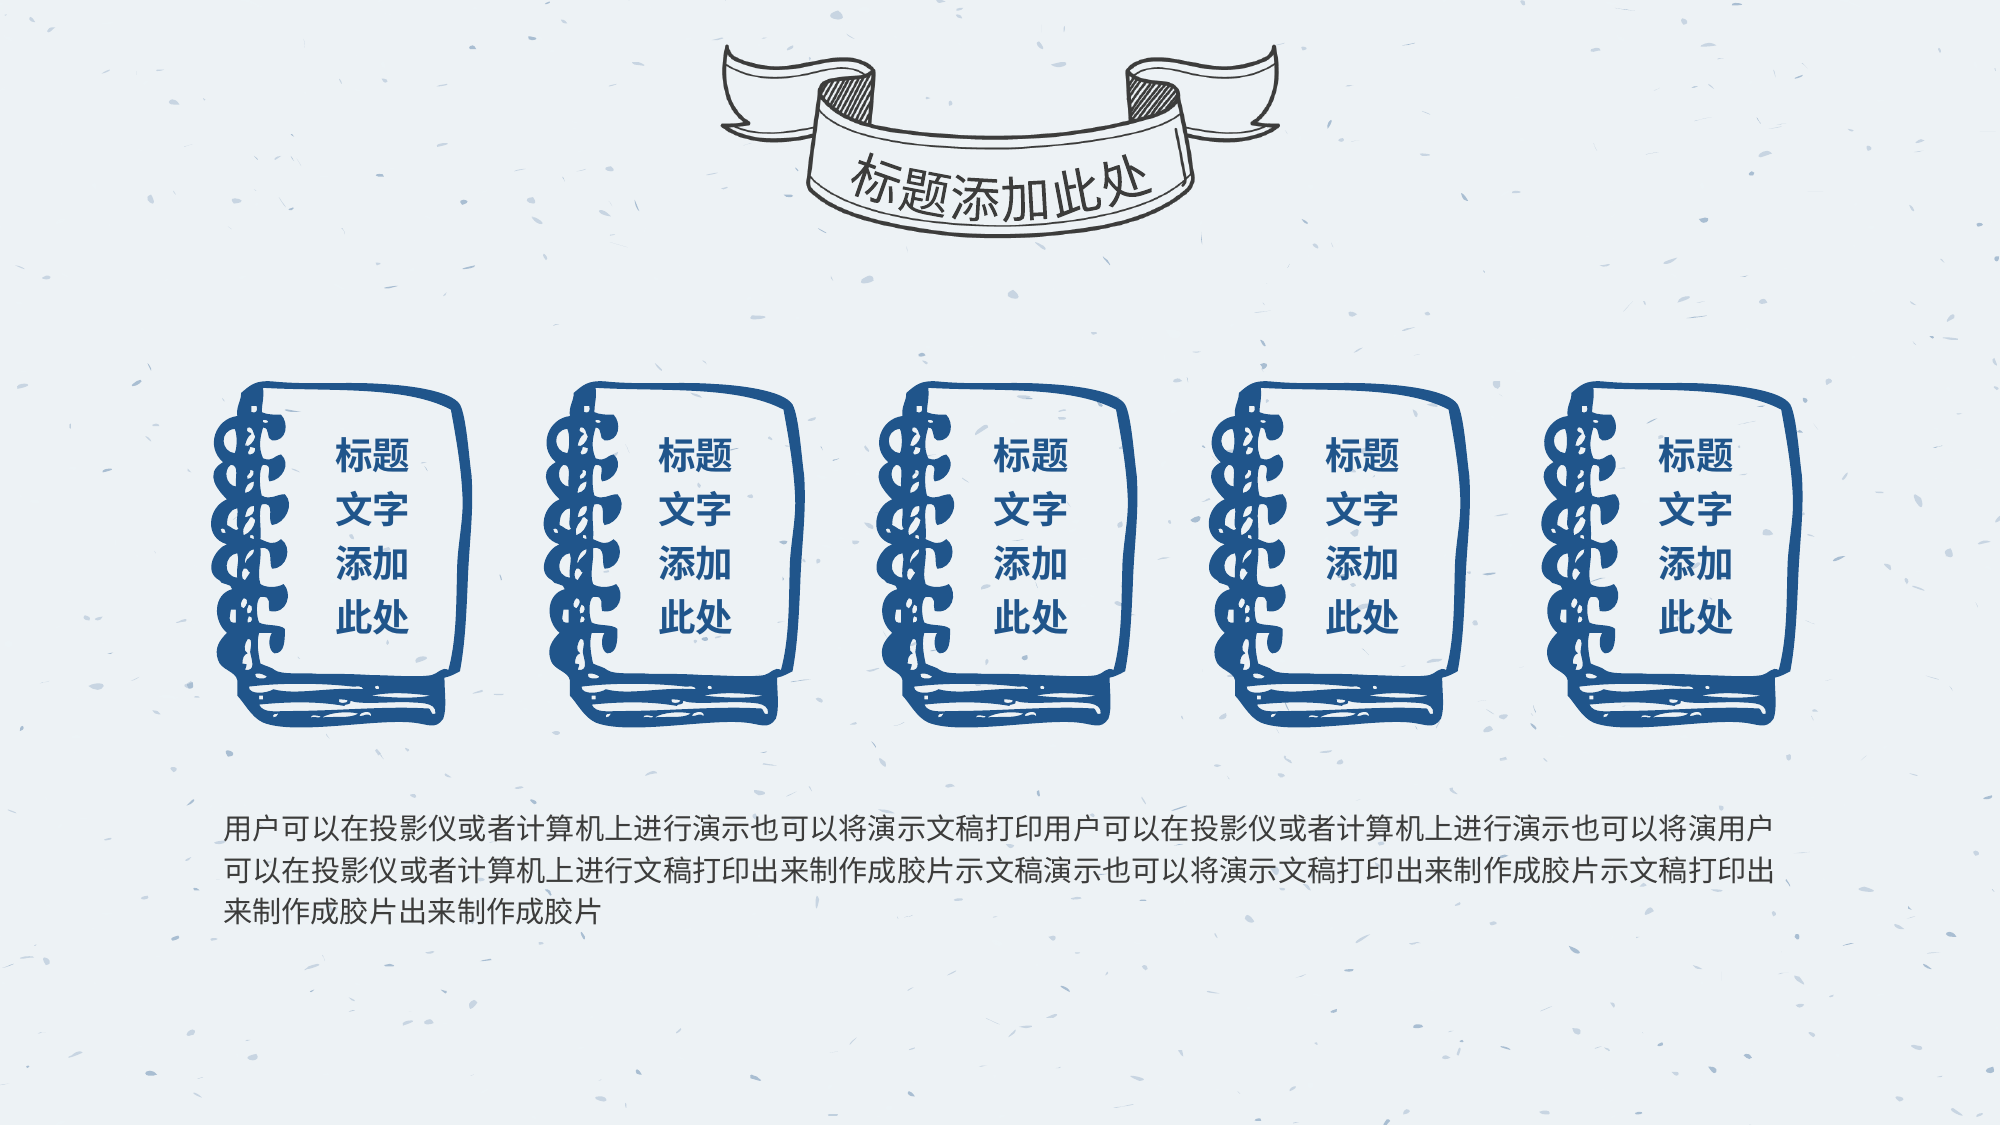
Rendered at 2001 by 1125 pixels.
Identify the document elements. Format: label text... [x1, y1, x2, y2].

text_box 用户可以在投影仪或者计算机上进行演示也可以将演示文稿打印用户可以在投影仪或者计算机上进行演示也可以将演用户可以在投影仪或者计算机上进行文稿打印出来制作成胶片示文稿演示也可以将演示文稿打印出来制作成胶片示文稿打印出来制作成胶片出来制作成胶片 [208, 795, 1792, 937]
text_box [535, 380, 807, 736]
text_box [202, 380, 475, 736]
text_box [867, 380, 1140, 736]
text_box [1532, 380, 1805, 736]
picture [720, 44, 1280, 239]
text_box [1200, 380, 1472, 736]
